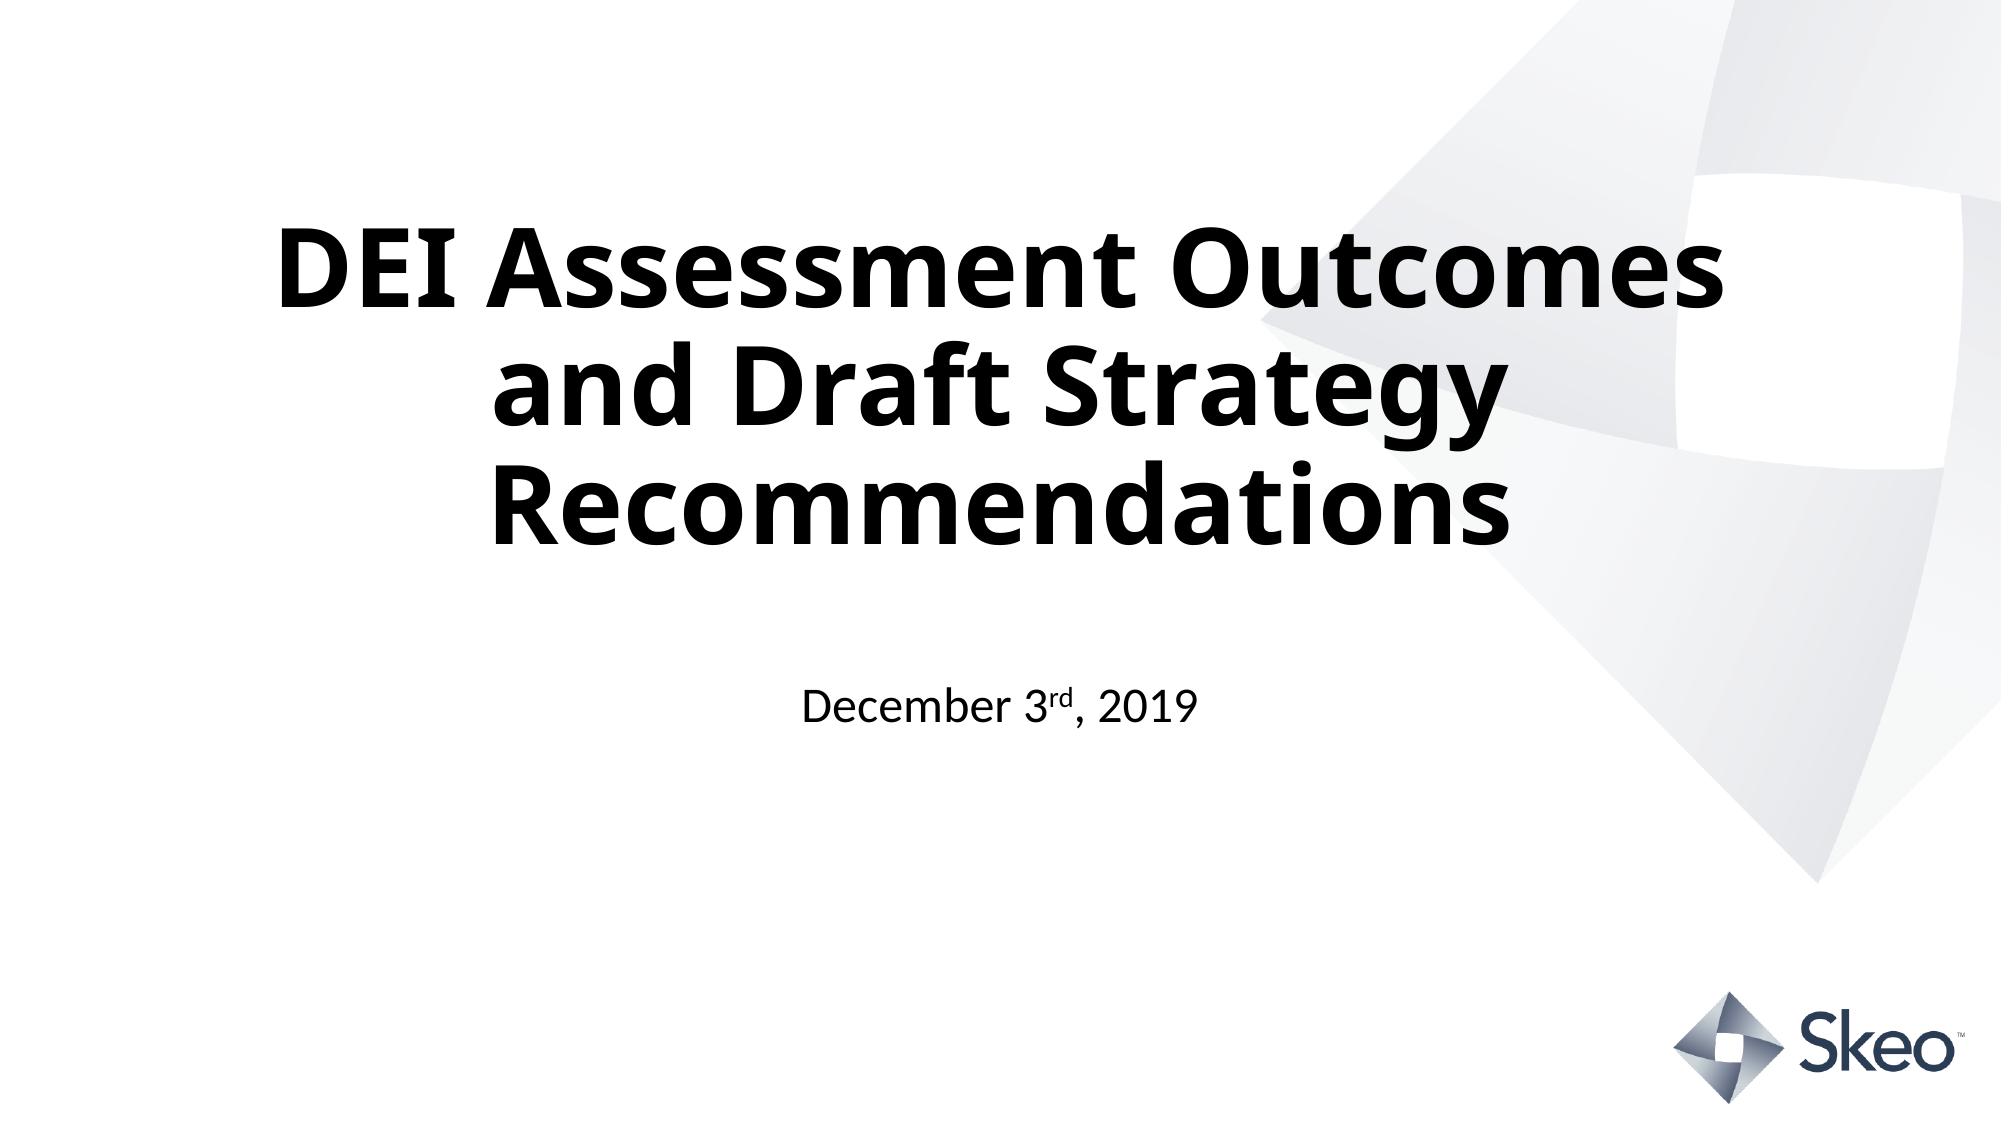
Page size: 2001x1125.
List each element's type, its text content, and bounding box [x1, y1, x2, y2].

title DEI Assessment Outcomes and Draft Strategy Recommendations [249, 184, 1750, 576]
subtitle December 3rd, 2019 [249, 590, 1750, 863]
picture [1673, 991, 1965, 1104]
